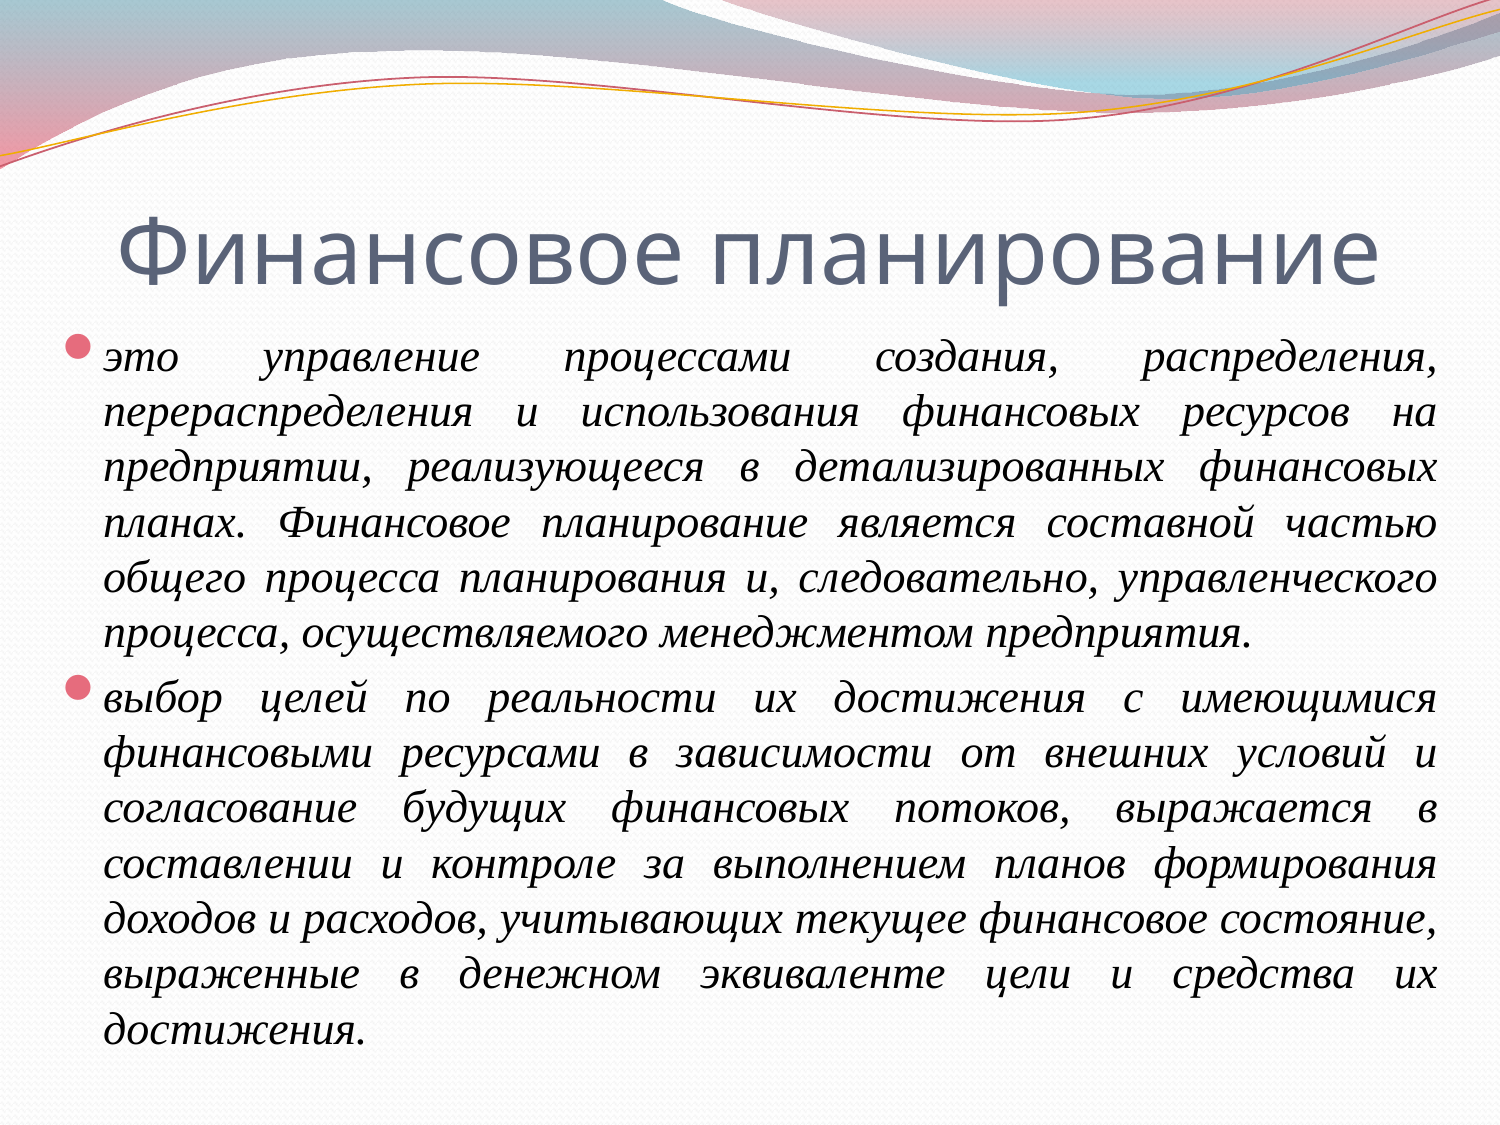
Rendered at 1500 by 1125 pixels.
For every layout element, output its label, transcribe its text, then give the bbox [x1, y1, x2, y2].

title Финансовое планирование [74, 115, 1426, 304]
list это управление процессами создания, распределения, перераспределения и использования финансовых ресурсов на предприятии, реализующееся в детализированных финансовых планах. Финансовое планирование является составной частью общего процесса планирования и, следовательно, управленческого процесса, осуществляемого менеджментом предприятия. выбор целей по реальности их достижения с имеющимися финансовыми ресурсами в зависимости от внешних условий и согласование будущих финансовых потоков, выражается в составлении и контроле за выполнением планов формирования доходов и расходов, учитывающих текущее финансовое состояние, выраженные в денежном эквиваленте цели и средства их достижения. [46, 317, 1454, 1102]
